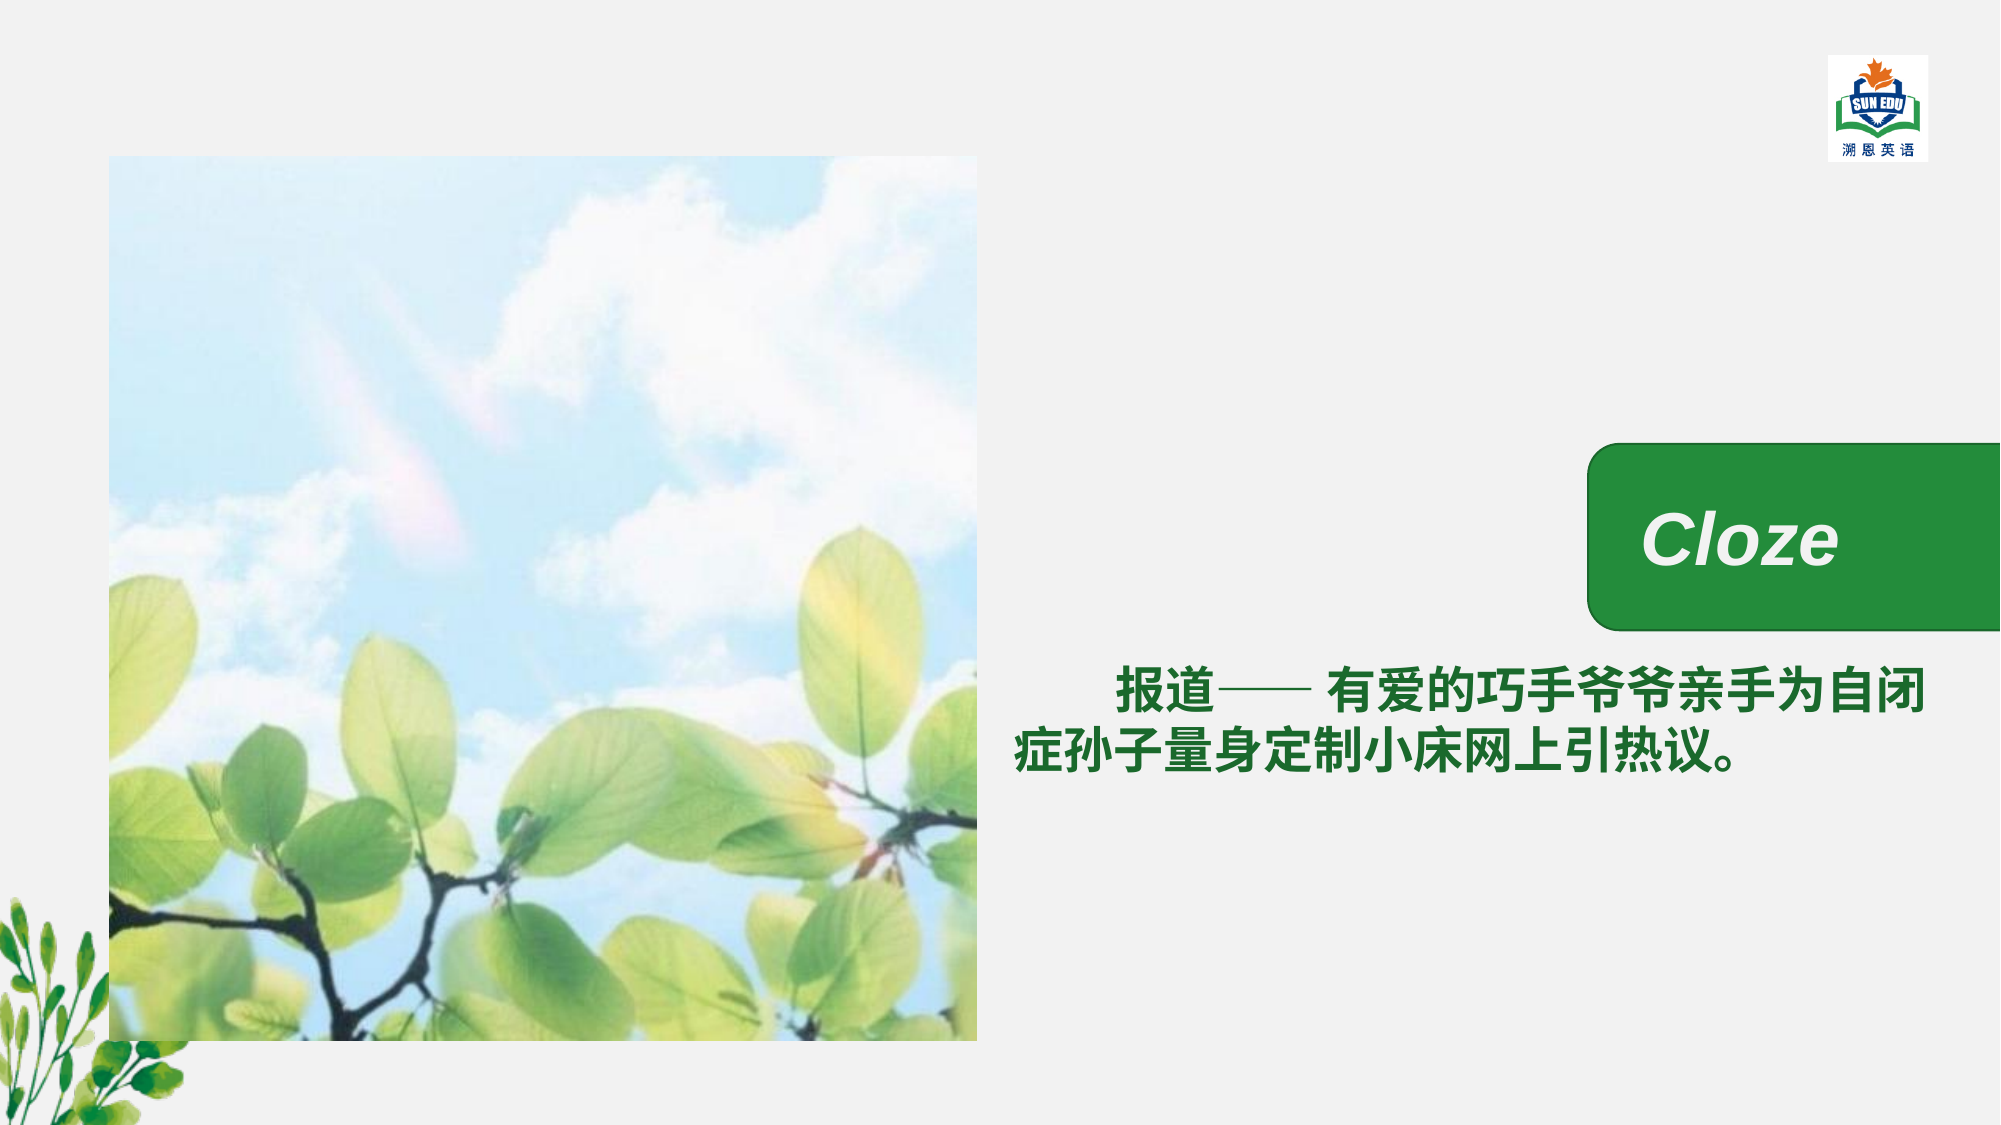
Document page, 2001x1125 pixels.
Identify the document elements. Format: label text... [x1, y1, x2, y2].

picture [1828, 55, 1929, 162]
list Cloze [1623, 463, 2000, 613]
picture [0, 156, 977, 1125]
text_box 报道—— 有爱的巧手爷爷亲手为自闭症孙子量身定制小床网上引热议。 [998, 651, 1977, 787]
text_box [1587, 442, 2000, 632]
